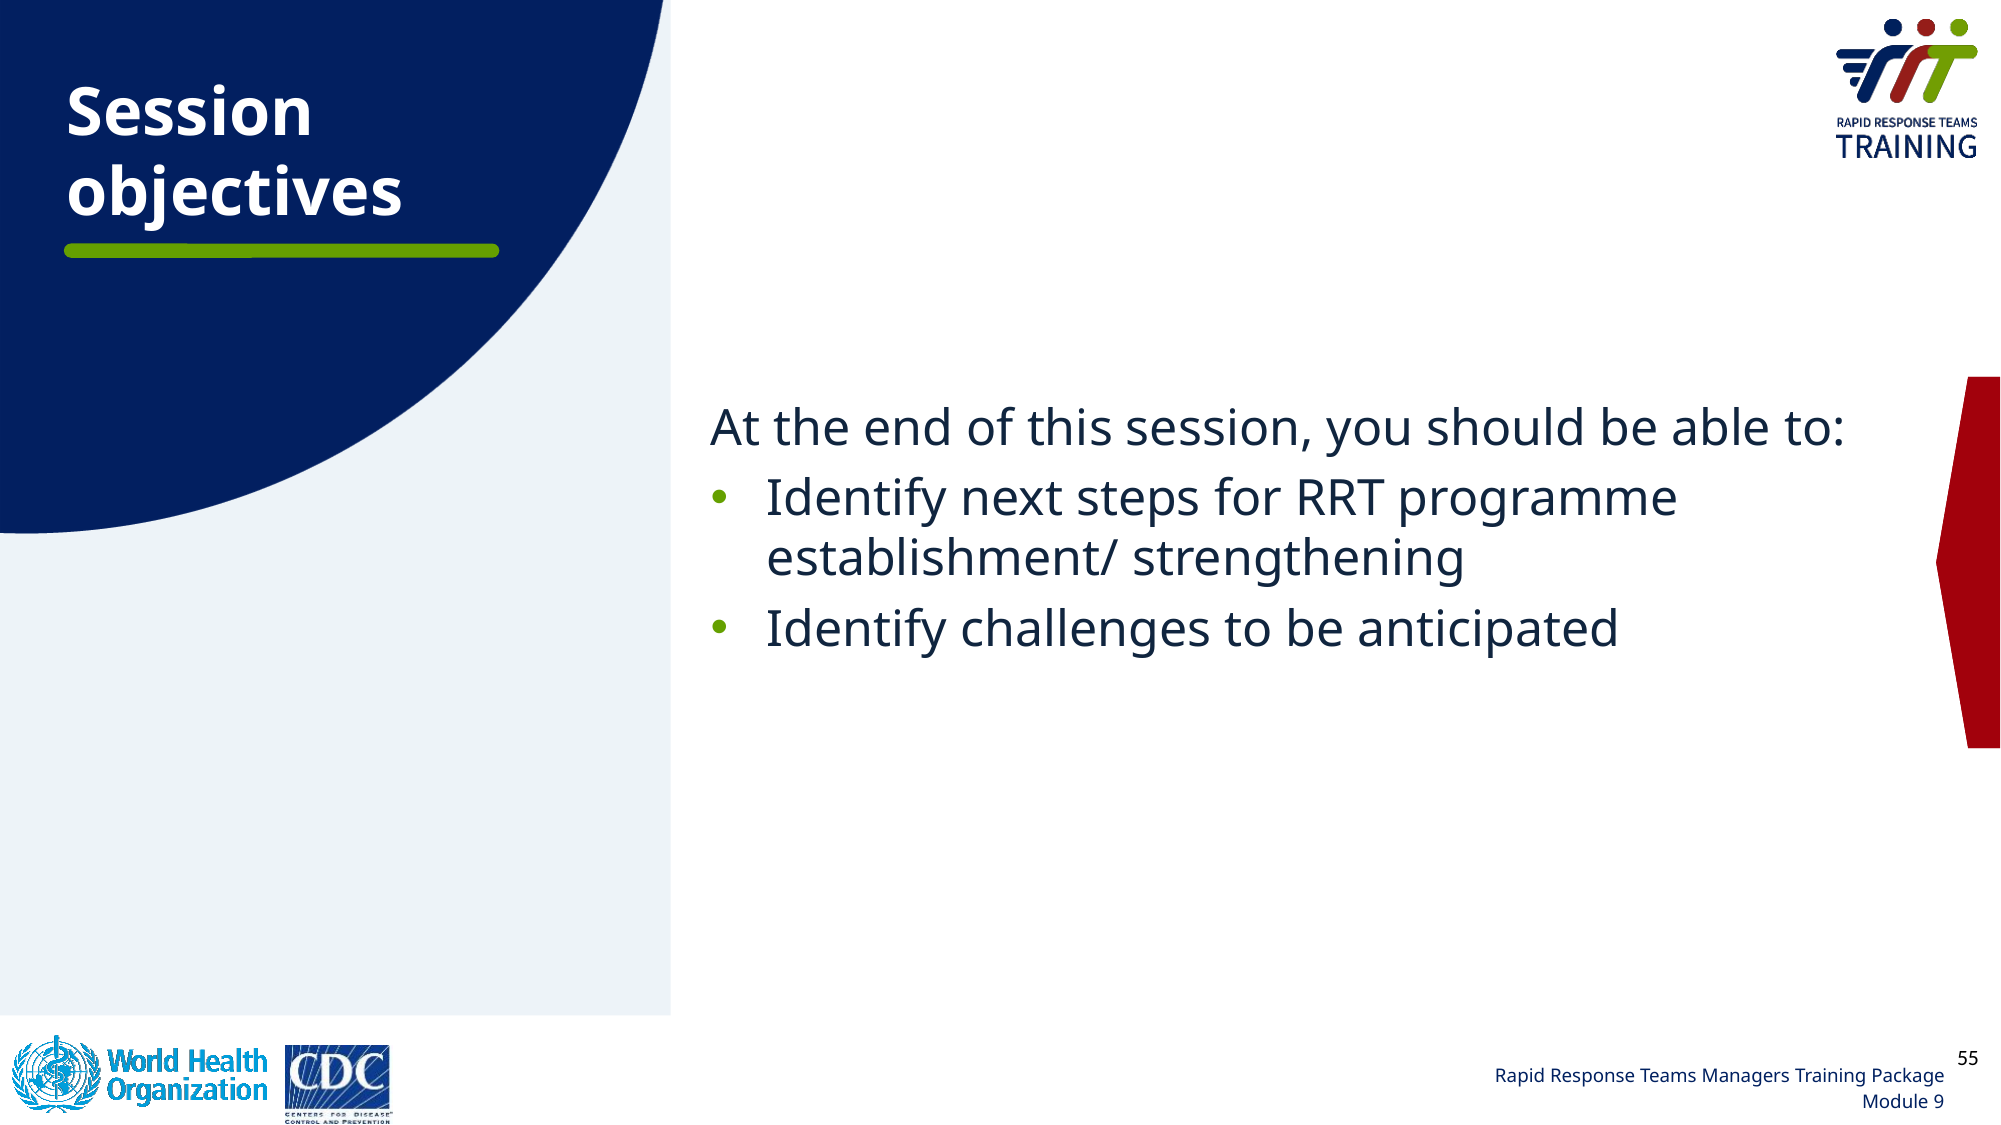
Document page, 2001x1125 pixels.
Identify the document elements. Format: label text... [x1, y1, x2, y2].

picture [28, 1054, 36, 1077]
picture [0, 0, 670, 538]
picture [34, 1058, 41, 1077]
picture [36, 1035, 267, 1113]
picture [43, 1088, 54, 1094]
picture [12, 1084, 46, 1113]
text_box At the end of this session, you should be able to: Identify next steps for RRT programme establishment/ strengthening Identify challenges to be anticipated [697, 387, 1874, 735]
slide_number 55 [1936, 1036, 2000, 1081]
picture [1835, 19, 1978, 167]
picture [38, 1044, 53, 1052]
picture [12, 1035, 53, 1067]
text_box Session objectives [59, 61, 531, 237]
picture [50, 1109, 62, 1113]
picture [46, 1056, 54, 1061]
text_box [1936, 376, 2000, 749]
picture [38, 1092, 54, 1100]
picture [285, 1045, 393, 1124]
